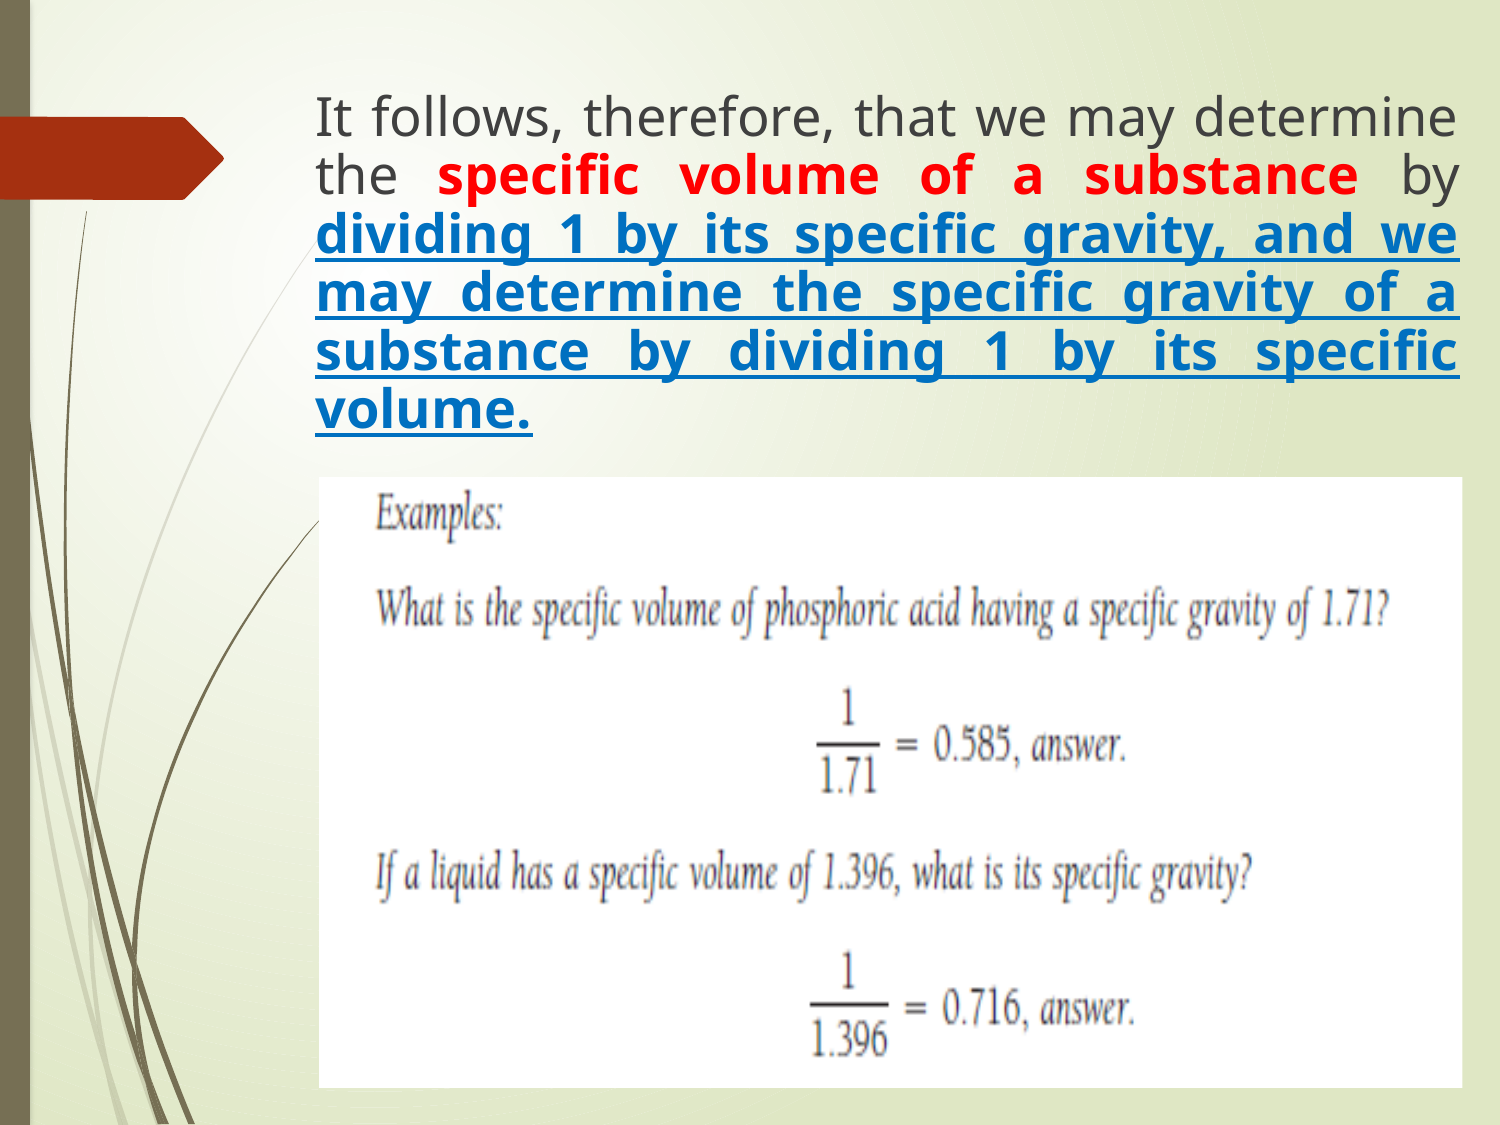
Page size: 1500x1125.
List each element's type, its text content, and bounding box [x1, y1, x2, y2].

picture [318, 477, 1463, 1088]
list It follows, therefore, that we may determine the specific volume of a substance by dividing 1 by its specific gravity, and we may determine the specific gravity of a substance by dividing 1 by its specific volume. [300, 82, 1475, 458]
